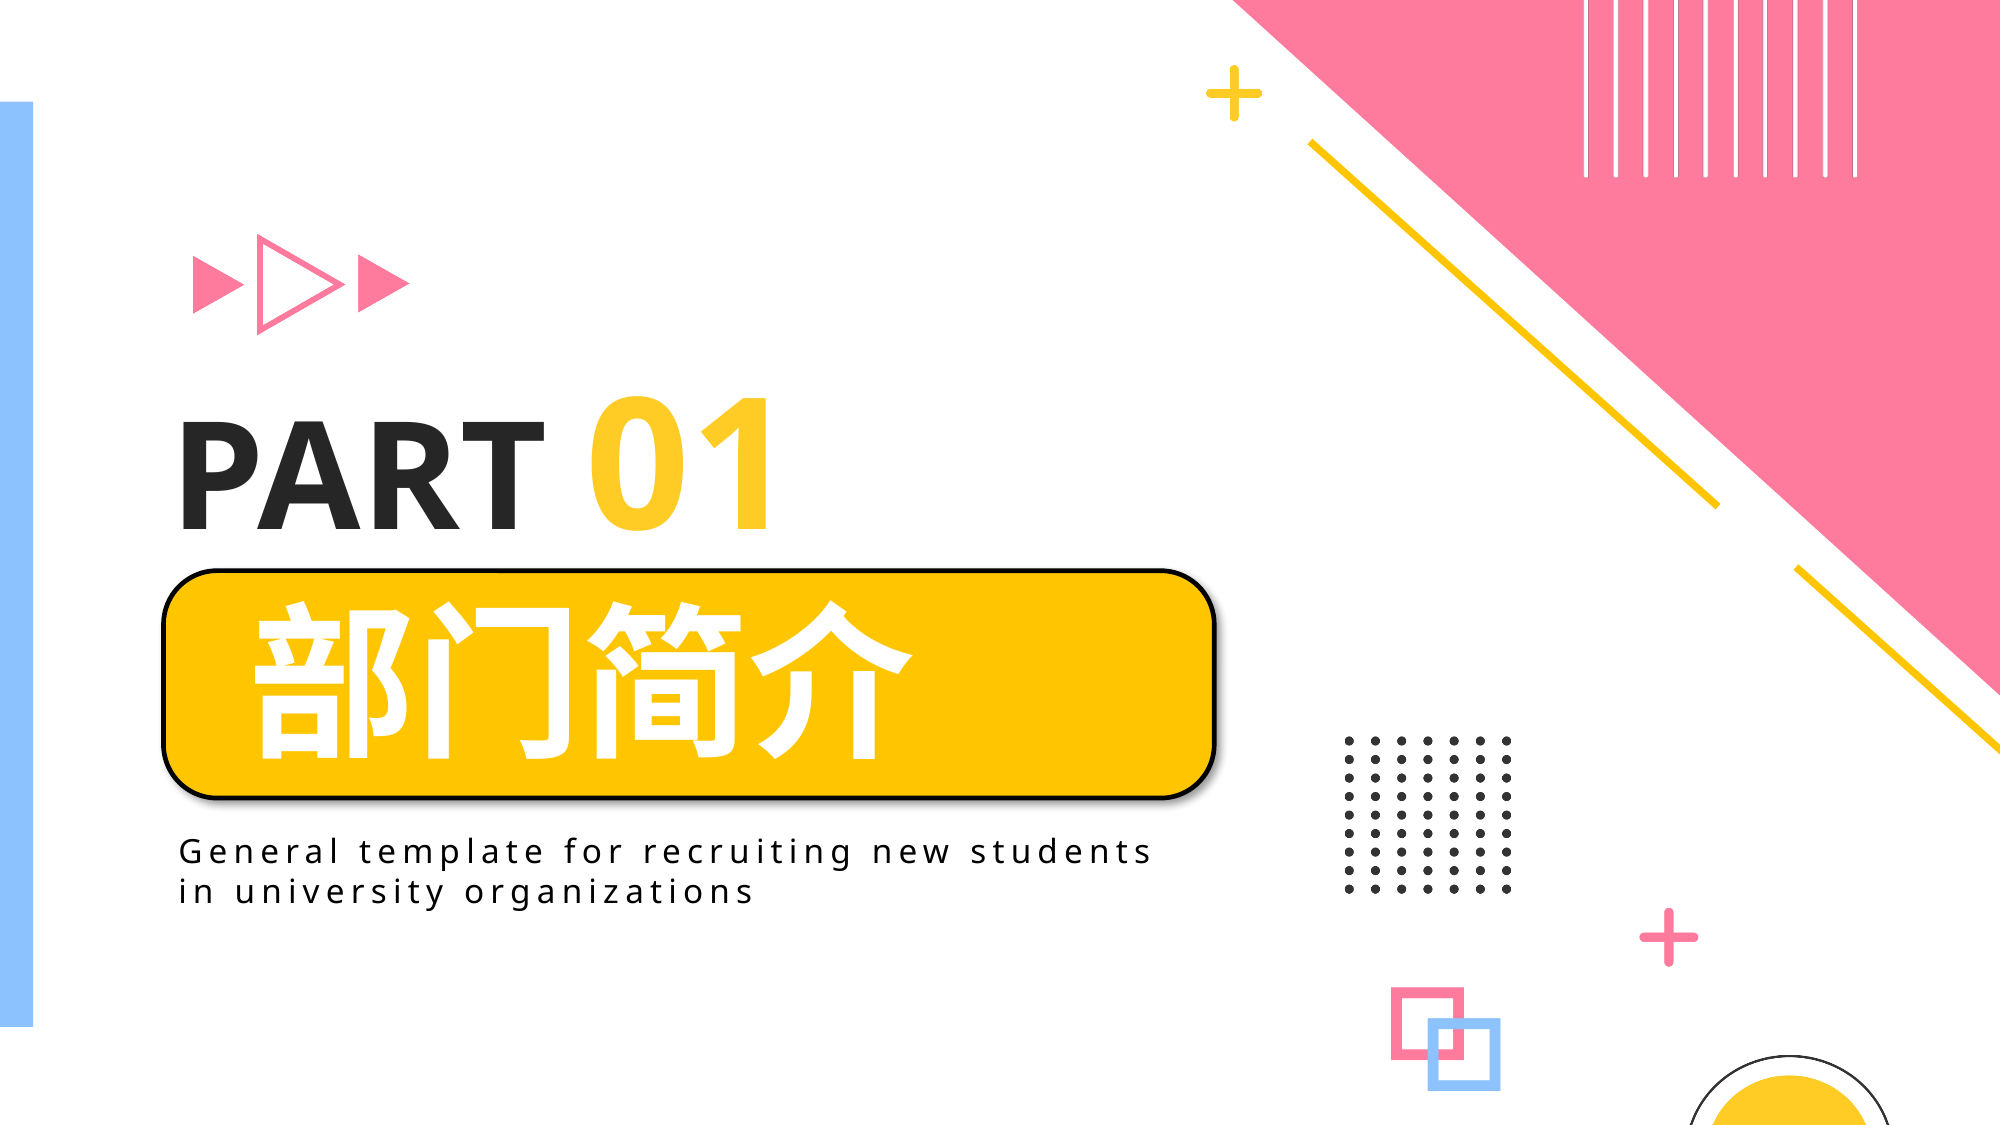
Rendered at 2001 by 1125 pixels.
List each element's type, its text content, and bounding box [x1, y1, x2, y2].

picture [163, 205, 450, 352]
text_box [163, 570, 1215, 799]
text_box General template for recruiting new students in university organizations [163, 823, 1183, 918]
text_box PART 01 [156, 338, 907, 574]
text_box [1183, 0, 2000, 1125]
text_box [0, 101, 34, 1028]
